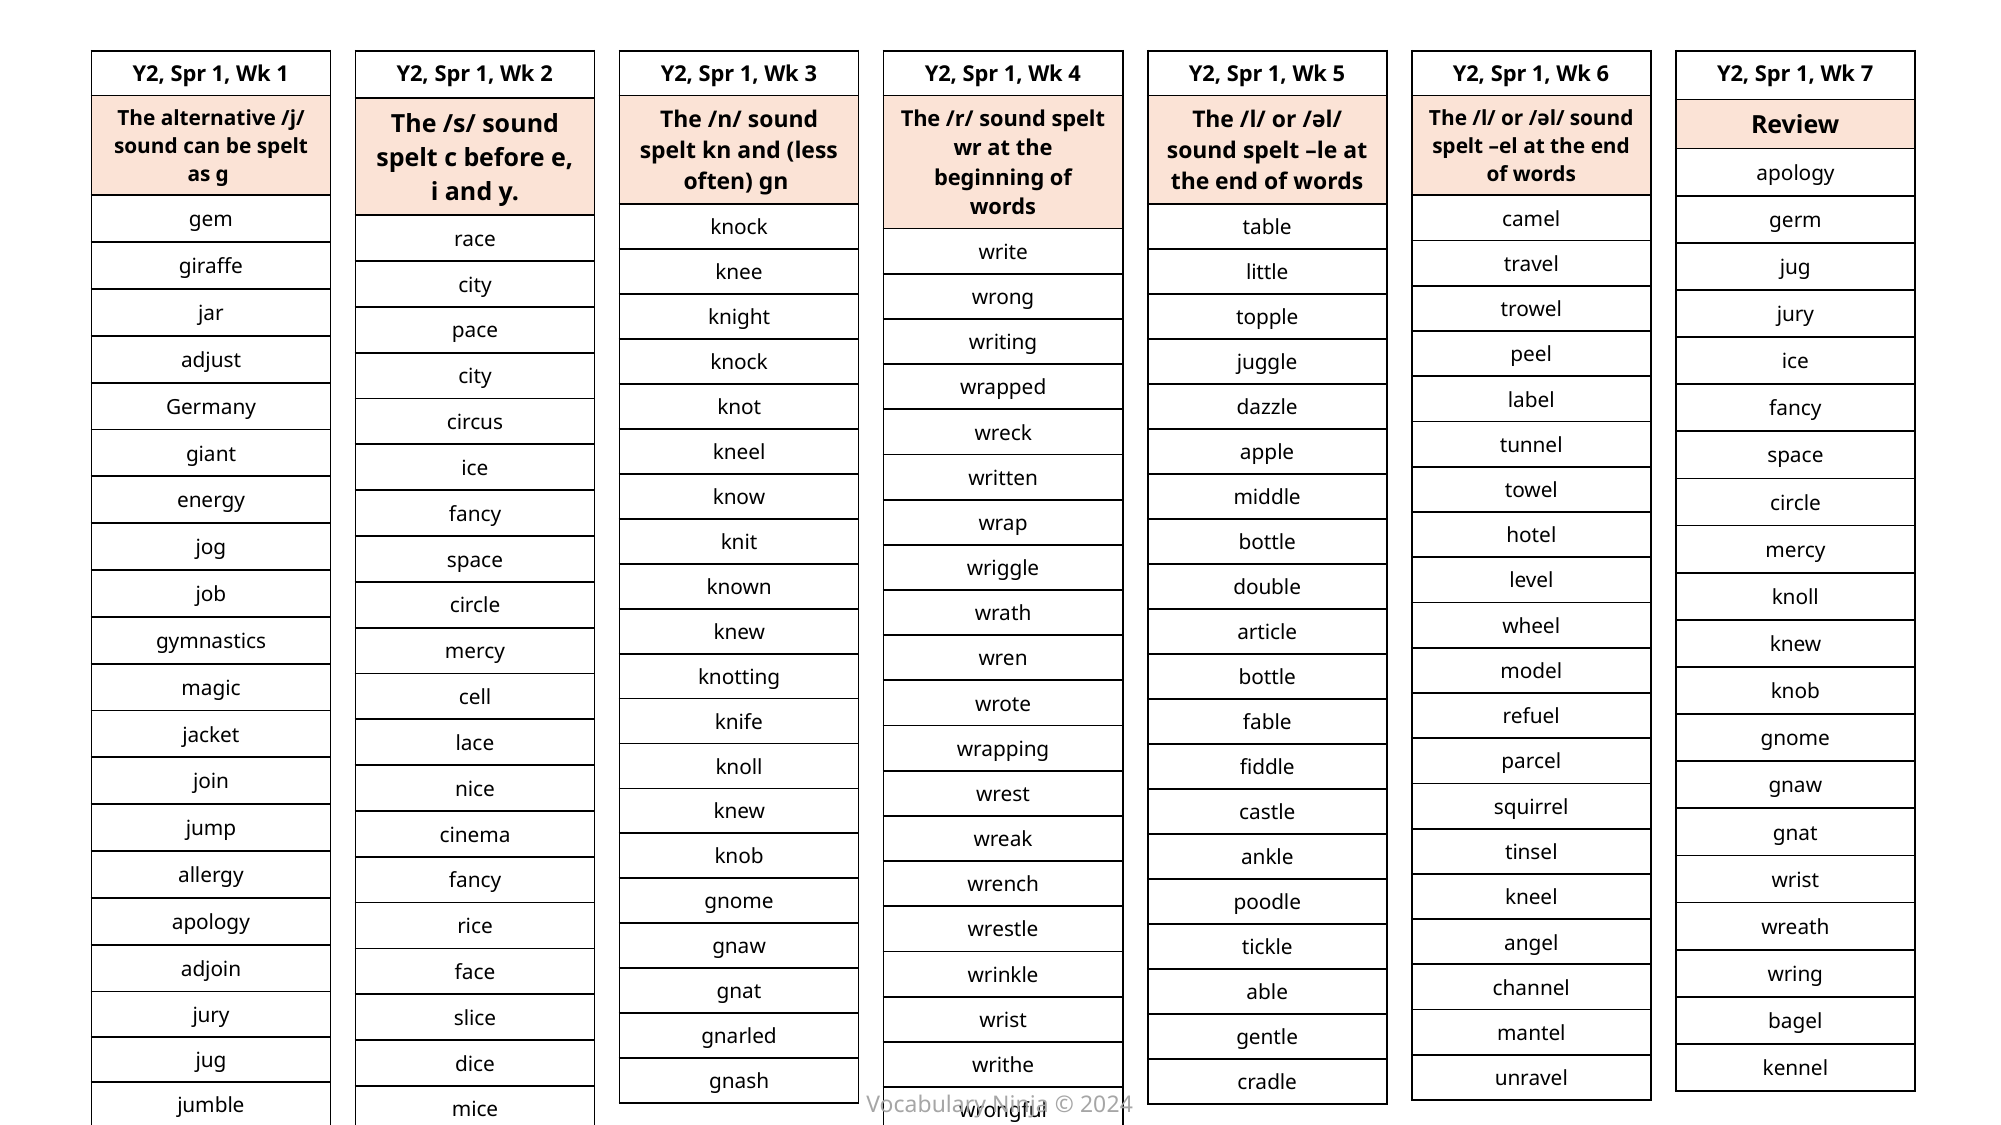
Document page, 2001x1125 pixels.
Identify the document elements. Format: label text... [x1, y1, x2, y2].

table_cell gnarled [620, 1014, 858, 1057]
table_cell knot [620, 385, 858, 428]
table_cell kneel [620, 430, 858, 473]
table_cell jug [92, 1038, 330, 1081]
table_cell knotting [620, 655, 858, 698]
table_cell space [356, 537, 594, 581]
table_cell The alternative /j/ sound can be spelt as g [92, 96, 330, 194]
table_cell ice [356, 445, 594, 489]
table_cell dazzle [1149, 385, 1386, 428]
table_cell wreath [1677, 903, 1914, 949]
table_cell circus [356, 399, 594, 443]
table_cell ankle [1149, 835, 1386, 878]
table_cell wriggle [884, 546, 1122, 589]
table_cell writing [884, 320, 1122, 363]
table_cell camel [1413, 196, 1650, 240]
table_cell cinema [356, 812, 594, 856]
table_cell writhe [884, 1043, 1122, 1082]
table_cell wrest [884, 772, 1122, 815]
table_cell wrong [884, 275, 1122, 318]
table_cell giraffe [92, 243, 330, 288]
table_cell Germany [92, 384, 330, 429]
table_cell towel [1413, 468, 1650, 511]
table_cell knew [1677, 621, 1914, 666]
table_cell city [356, 354, 594, 398]
table_cell jug [1677, 244, 1914, 289]
table_cell wrapped [884, 365, 1122, 408]
table_cell wreak [884, 817, 1122, 860]
table_header Y2, Spr 1, Wk 5 [1149, 52, 1386, 95]
table_cell space [1677, 432, 1914, 478]
table_cell gnash [620, 1059, 858, 1102]
table_cell knew [620, 610, 858, 653]
table_cell able [1149, 970, 1386, 1013]
table_cell wrist [884, 998, 1122, 1041]
table_cell adjoin [92, 946, 330, 991]
table_cell gnaw [620, 924, 858, 967]
table_cell gnome [620, 879, 858, 922]
table_header Y2, Spr 1, Wk 6 [1413, 52, 1650, 95]
table_cell apology [92, 899, 330, 944]
table_cell fancy [1677, 385, 1914, 430]
table_cell dice [356, 1041, 594, 1085]
table_cell mice [356, 1087, 594, 1125]
table_cell wrist [1677, 856, 1914, 902]
table_cell wrestle [884, 907, 1122, 951]
table_header Y2, Spr 1, Wk 4 [884, 52, 1122, 95]
table_cell fancy [356, 858, 594, 902]
table_cell tinsel [1413, 830, 1650, 873]
table_cell knock [620, 340, 858, 383]
table_cell slice [356, 995, 594, 1039]
table_cell angel [1413, 920, 1650, 963]
table_cell juggle [1149, 340, 1386, 383]
table_cell jog [92, 524, 330, 569]
table_cell parcel [1413, 739, 1650, 783]
table_cell gnome [1677, 715, 1914, 760]
table_cell cradle [1149, 1060, 1386, 1103]
table_cell mercy [1677, 526, 1914, 572]
table_cell knoll [1677, 574, 1914, 619]
table_cell knob [620, 834, 858, 877]
table_cell wheel [1413, 603, 1650, 647]
table_cell wren [884, 636, 1122, 679]
table_cell germ [1677, 197, 1914, 242]
table_cell written [884, 455, 1122, 499]
table_cell double [1149, 565, 1386, 608]
table_cell refuel [1413, 694, 1650, 737]
table_cell jumble [92, 1083, 330, 1125]
table_cell The /r/ sound spelt wr at the beginning of words [884, 96, 1122, 228]
table_cell wrath [884, 591, 1122, 634]
table_cell wrench [884, 862, 1122, 905]
table_cell job [92, 571, 330, 616]
table_cell squirrel [1413, 784, 1650, 828]
table_cell jump [92, 805, 330, 850]
table_cell knit [620, 520, 858, 563]
table_cell city [356, 262, 594, 306]
table_cell cell [356, 674, 594, 718]
table_cell gnaw [1677, 762, 1914, 807]
table_cell jacket [92, 711, 330, 756]
table_cell wring [1677, 951, 1914, 996]
table_cell circle [356, 583, 594, 627]
table_cell wrapping [884, 726, 1122, 770]
table_header Y2, Spr 1, Wk 2 [356, 52, 594, 97]
table_cell kneel [1413, 875, 1650, 918]
table_cell nice [356, 766, 594, 810]
table_cell Review [1677, 100, 1914, 148]
table_cell The /l/ or /əl/ sound spelt –el at the end of words [1413, 96, 1650, 194]
table_cell jury [1677, 291, 1914, 336]
table_cell The /n/ sound spelt kn and (less often) gn [620, 96, 858, 203]
table_cell write [884, 229, 1122, 273]
table_cell knight [620, 295, 858, 338]
table_cell The /s/ sound spelt c before e, i and y. [356, 99, 594, 214]
table_cell fable [1149, 700, 1386, 743]
table_cell adjust [92, 337, 330, 382]
table_cell poodle [1149, 880, 1386, 923]
table_cell unravel [1413, 1056, 1650, 1099]
table_header Y2, Spr 1, Wk 1 [92, 52, 330, 95]
table_cell knew [620, 789, 858, 832]
table_cell peel [1413, 332, 1650, 375]
table_cell jar [92, 290, 330, 335]
table_cell face [356, 949, 594, 993]
table_cell join [92, 758, 330, 803]
table_cell castle [1149, 790, 1386, 833]
table_cell wreck [884, 410, 1122, 454]
table_cell fiddle [1149, 745, 1386, 788]
table_header Y2, Spr 1, Wk 3 [620, 52, 858, 95]
table_cell ice [1677, 338, 1914, 383]
table_cell level [1413, 558, 1650, 602]
table_cell kennel [1677, 1045, 1914, 1090]
table_cell table [1149, 205, 1386, 248]
table_cell wrote [884, 681, 1122, 725]
table_cell bottle [1149, 655, 1386, 698]
table_cell hotel [1413, 513, 1650, 556]
table_cell knife [620, 699, 858, 743]
table_cell known [620, 565, 858, 608]
text_box Vocabulary Ninja © 2024 [851, 1082, 1149, 1125]
table_cell pace [356, 308, 594, 352]
table_cell rice [356, 903, 594, 948]
table_cell energy [92, 477, 330, 522]
table_cell travel [1413, 241, 1650, 285]
table_cell knock [620, 205, 858, 248]
table_cell mantel [1413, 1010, 1650, 1054]
table_cell magic [92, 665, 330, 710]
table_cell bagel [1677, 998, 1914, 1043]
table_cell bottle [1149, 520, 1386, 563]
table_cell wrinkle [884, 952, 1122, 996]
table_cell tunnel [1413, 422, 1650, 466]
table_cell fancy [356, 491, 594, 535]
table_cell gymnastics [92, 618, 330, 663]
table_cell apology [1677, 149, 1914, 195]
table_cell topple [1149, 295, 1386, 338]
table_cell know [620, 475, 858, 518]
table_cell knoll [620, 744, 858, 788]
table_cell model [1413, 649, 1650, 692]
table_cell label [1413, 377, 1650, 421]
table_cell wrap [884, 501, 1122, 544]
table_cell gnat [620, 969, 858, 1012]
table_cell gnat [1677, 809, 1914, 855]
table_cell allergy [92, 852, 330, 897]
table_cell circle [1677, 479, 1914, 525]
table_cell mercy [356, 629, 594, 673]
table_cell article [1149, 610, 1386, 653]
table_cell giant [92, 430, 330, 475]
table_cell lace [356, 720, 594, 764]
table_cell gem [92, 196, 330, 241]
table_cell trowel [1413, 287, 1650, 330]
table_cell knob [1677, 668, 1914, 713]
table_cell channel [1413, 965, 1650, 1009]
table_cell gentle [1149, 1015, 1386, 1058]
table_cell The /l/ or /əl/ sound spelt –le at the end of words [1149, 96, 1386, 203]
table_cell middle [1149, 475, 1386, 518]
table_cell race [356, 216, 594, 260]
table_cell little [1149, 250, 1386, 293]
table_cell knee [620, 250, 858, 293]
table_cell apple [1149, 430, 1386, 473]
table_header Y2, Spr 1, Wk 7 [1677, 52, 1914, 99]
table_cell tickle [1149, 925, 1386, 968]
table_cell jury [92, 992, 330, 1036]
